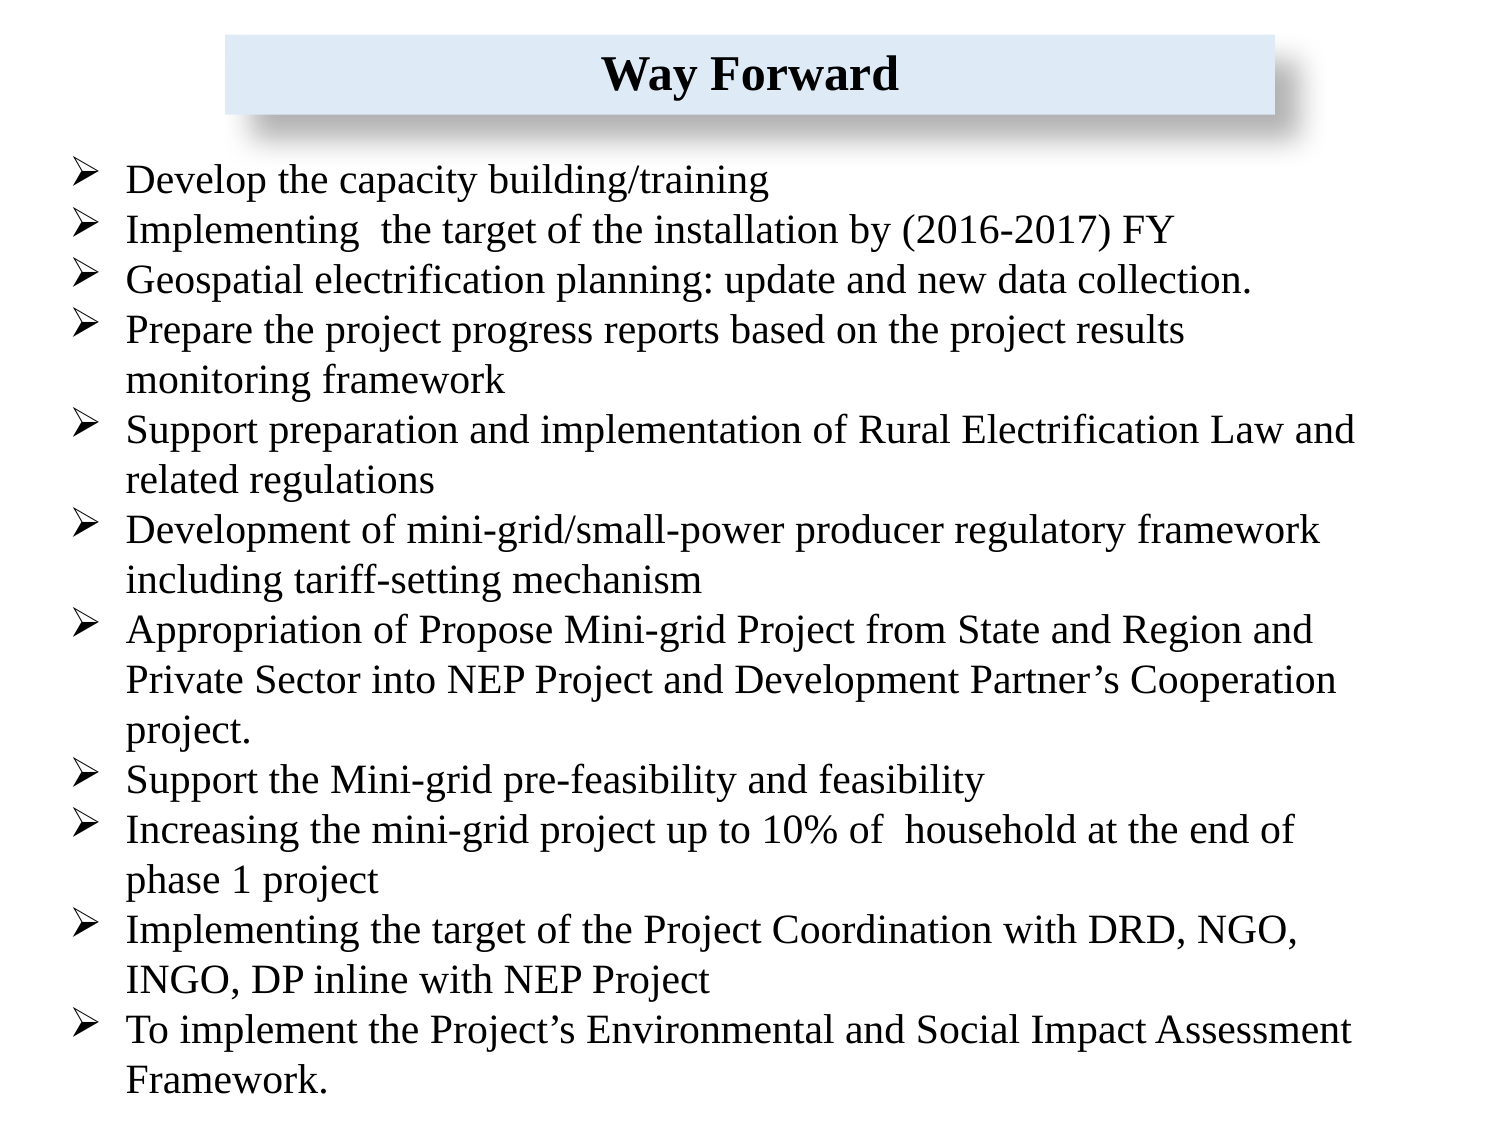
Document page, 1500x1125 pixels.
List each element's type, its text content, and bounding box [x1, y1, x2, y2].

title Way Forward [225, 34, 1275, 115]
text_box Develop the capacity building/training Implementing the target of the installation by (2016-2017) FY Geospatial electrification planning: update and new data collection. Prepare the project progress reports based on the project results monitoring framework Support preparation and implementation of Rural Electrification Law and related regulations Development of mini-grid/small-power producer regulatory framework including tariff-setting mechanism Appropriation of Propose Mini-grid Project from State and Region and Private Sector into NEP Project and Development Partner’s Cooperation project. Support the Mini-grid pre-feasibility and feasibility Increasing the mini-grid project up to 10% of household at the end of phase 1 project Implementing the target of the Project Coordination with DRD, NGO, INGO, DP inline with NEP Project To implement the Project’s Environmental and Social Impact Assessment Framework. [54, 144, 1391, 1125]
